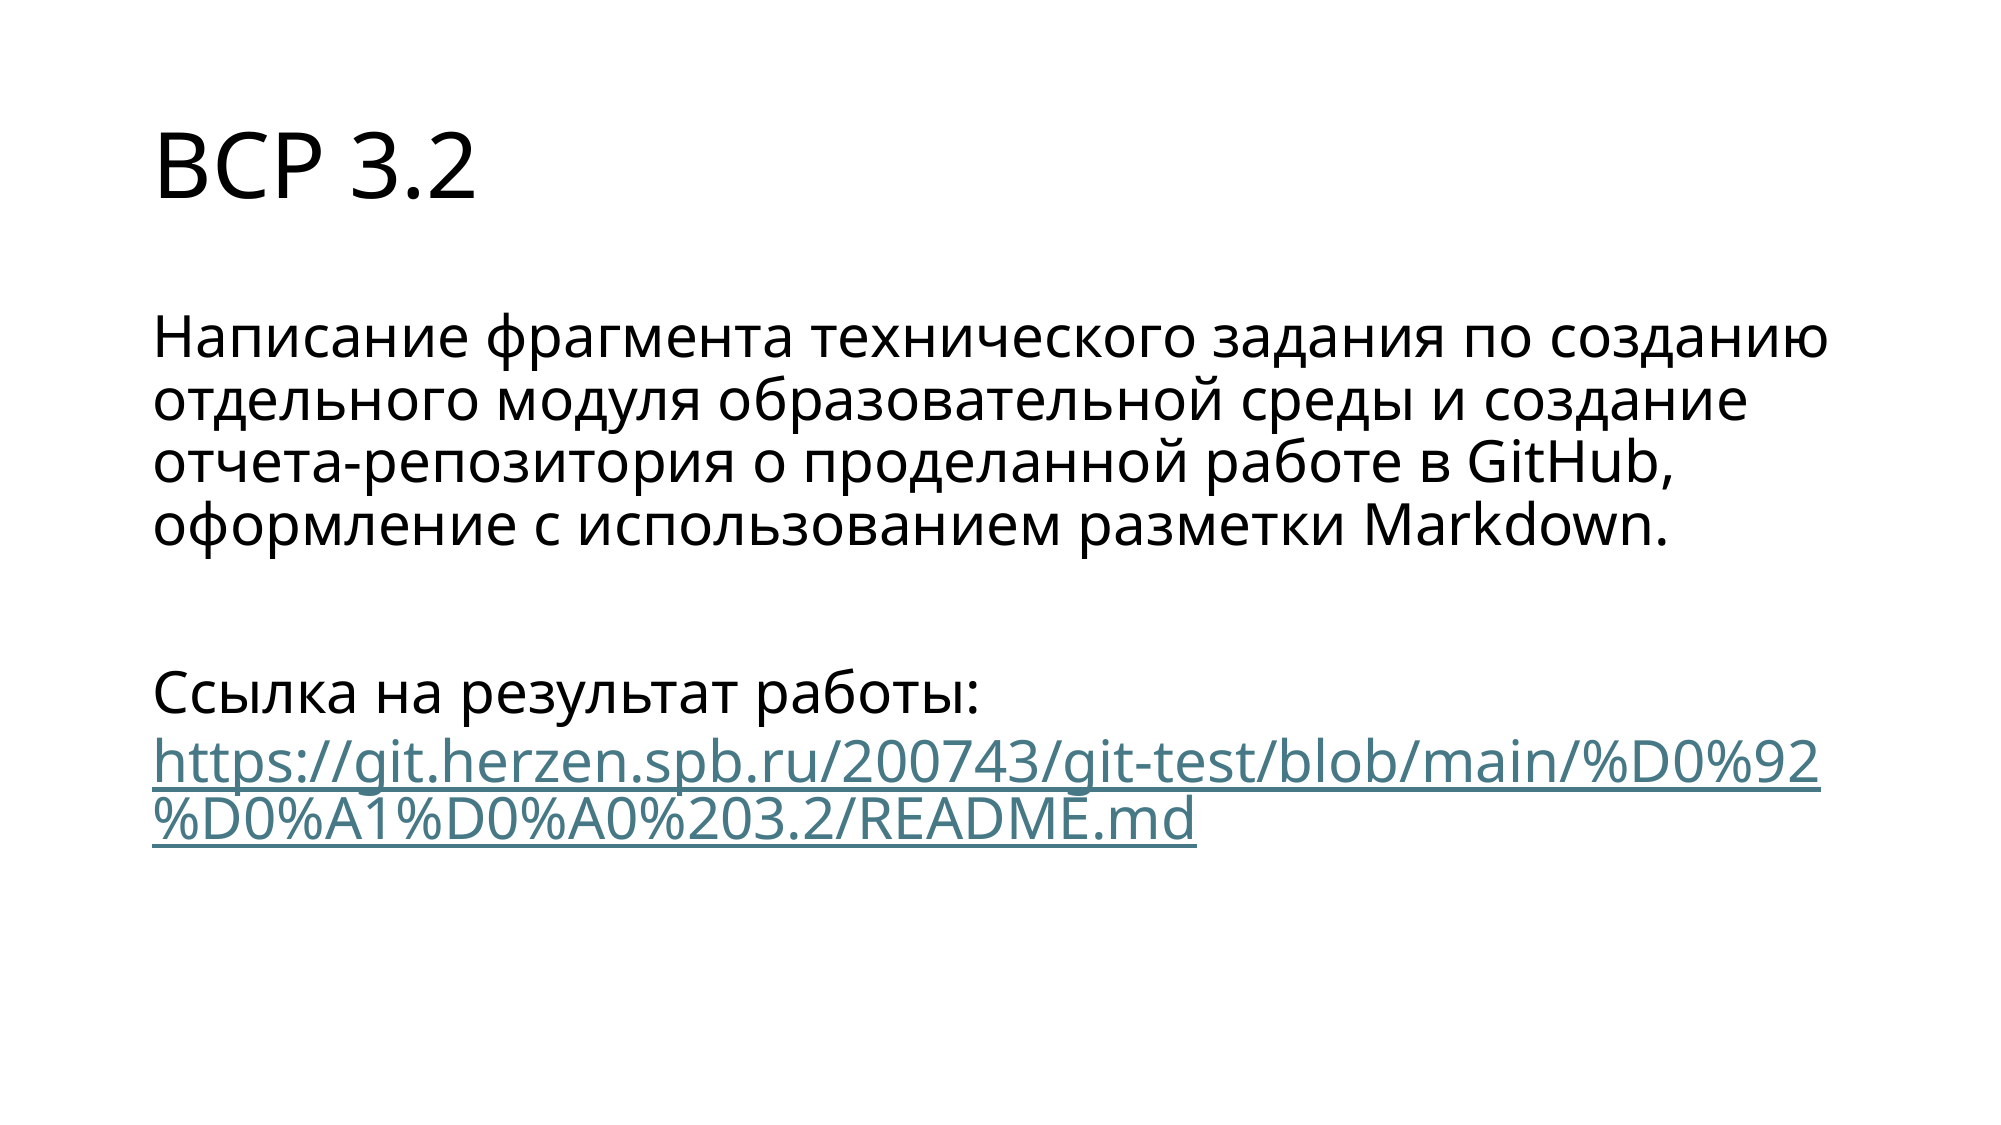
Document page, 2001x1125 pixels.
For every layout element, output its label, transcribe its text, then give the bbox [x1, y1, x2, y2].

title ВСР 3.2 [137, 59, 1863, 278]
list Написание фрагмента технического задания по созданию отдельного модуля образовательной среды и создание отчета-репозитория о проделанной работе в GitHub, оформление с использованием разметки Markdown. Ссылка на результат работы: https://git.herzen.spb.ru/200743/git-test/blob/main/%D0%92%D0%A1%D0%A0%203.2/README.md [137, 299, 1863, 1014]
